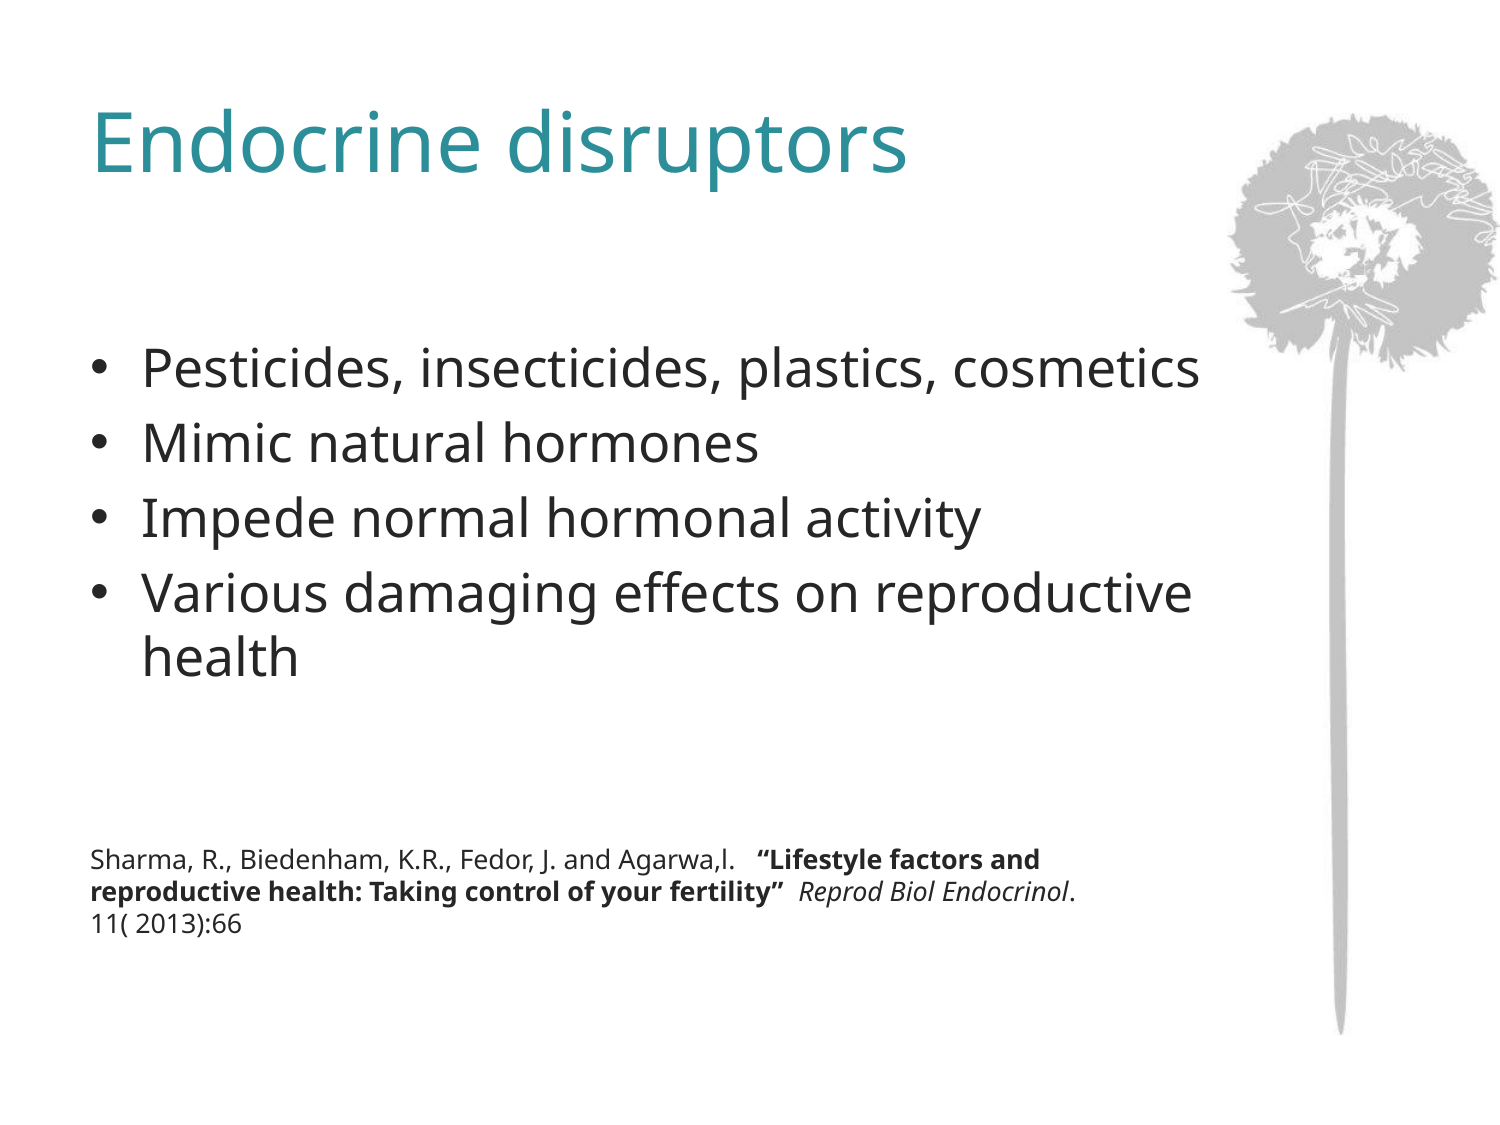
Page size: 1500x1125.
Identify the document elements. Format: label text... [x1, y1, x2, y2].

list Pesticides, insecticides, plastics, cosmetics Mimic natural hormones Impede normal hormonal activity Various damaging effects on reproductive health Sharma, R., Biedenham, K.R., Fedor, J. and Agarwa,l. “Lifestyle factors and reproductive health: Taking control of your fertility” Reprod Biol Endocrinol. 11( 2013):66 [75, 326, 1223, 1005]
picture [1227, 113, 1500, 1035]
title Endocrine disruptors [75, 45, 1425, 233]
